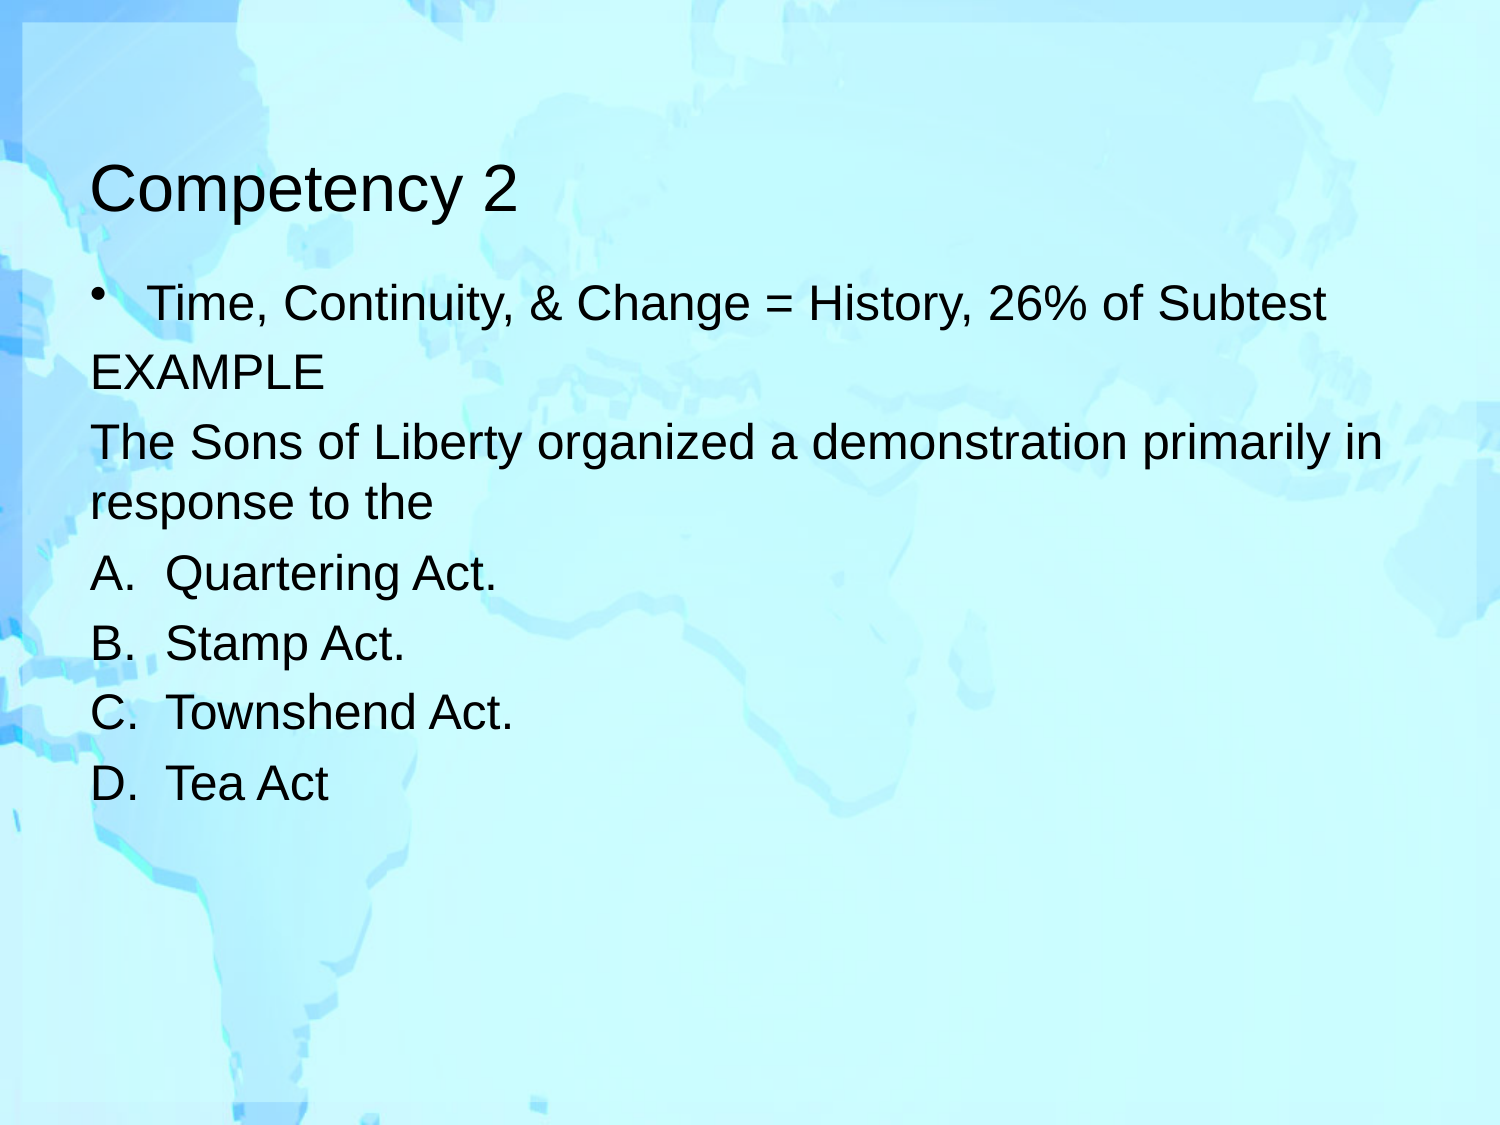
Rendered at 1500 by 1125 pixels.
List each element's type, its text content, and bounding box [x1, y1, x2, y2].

picture [0, 0, 1500, 1125]
list Time, Continuity, & Change = History, 26% of Subtest EXAMPLE The Sons of Liberty organized a demonstration primarily in response to the Quartering Act. Stamp Act. Townshend Act. Tea Act [74, 262, 1425, 1005]
title Competency 2 [74, 45, 1425, 233]
